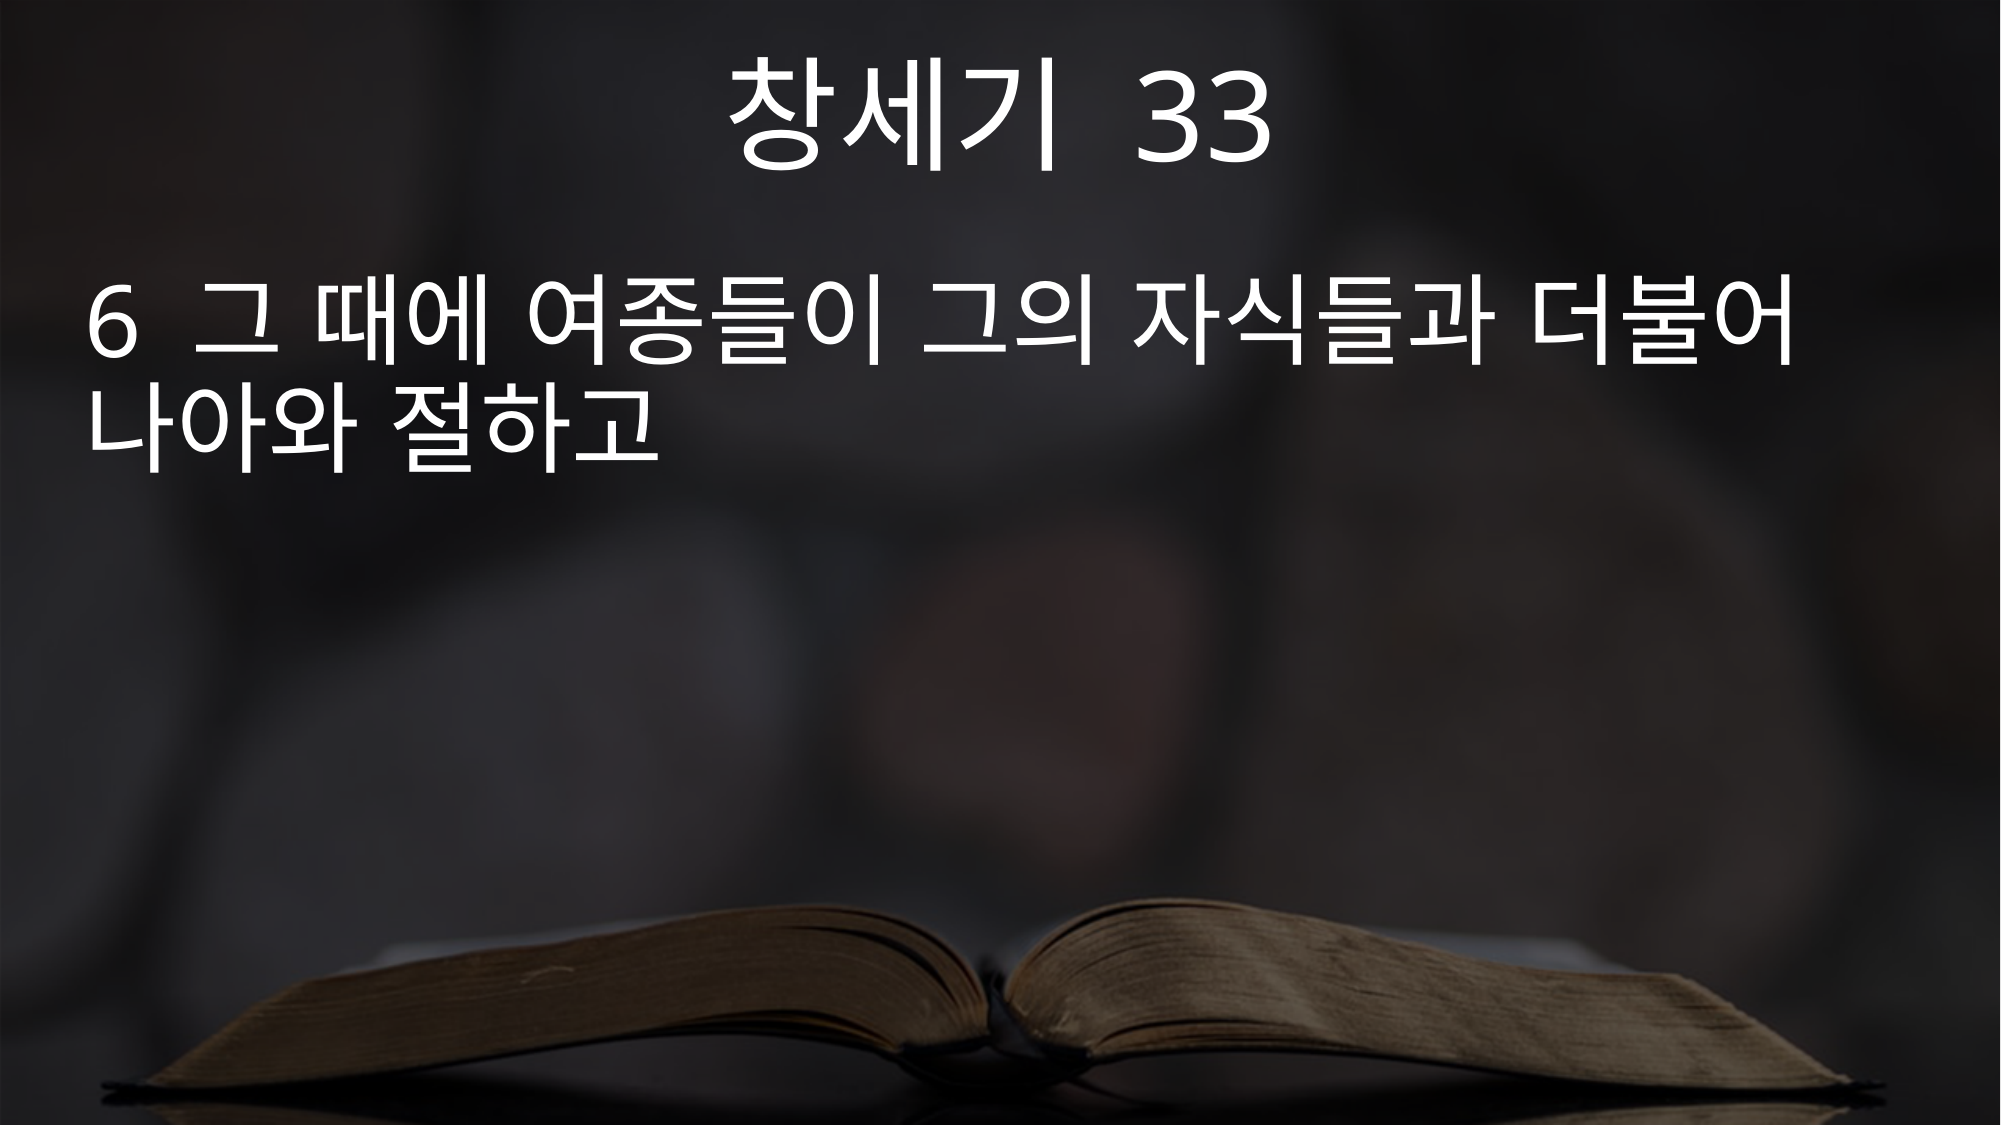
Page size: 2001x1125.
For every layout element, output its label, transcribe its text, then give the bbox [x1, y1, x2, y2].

footer 창세기 33 [0, 32, 2000, 192]
list 6 그 때에 여종들이 그의 자식들과 더불어 나아와 절하고 [69, 263, 1953, 423]
picture [0, 0, 2001, 1125]
